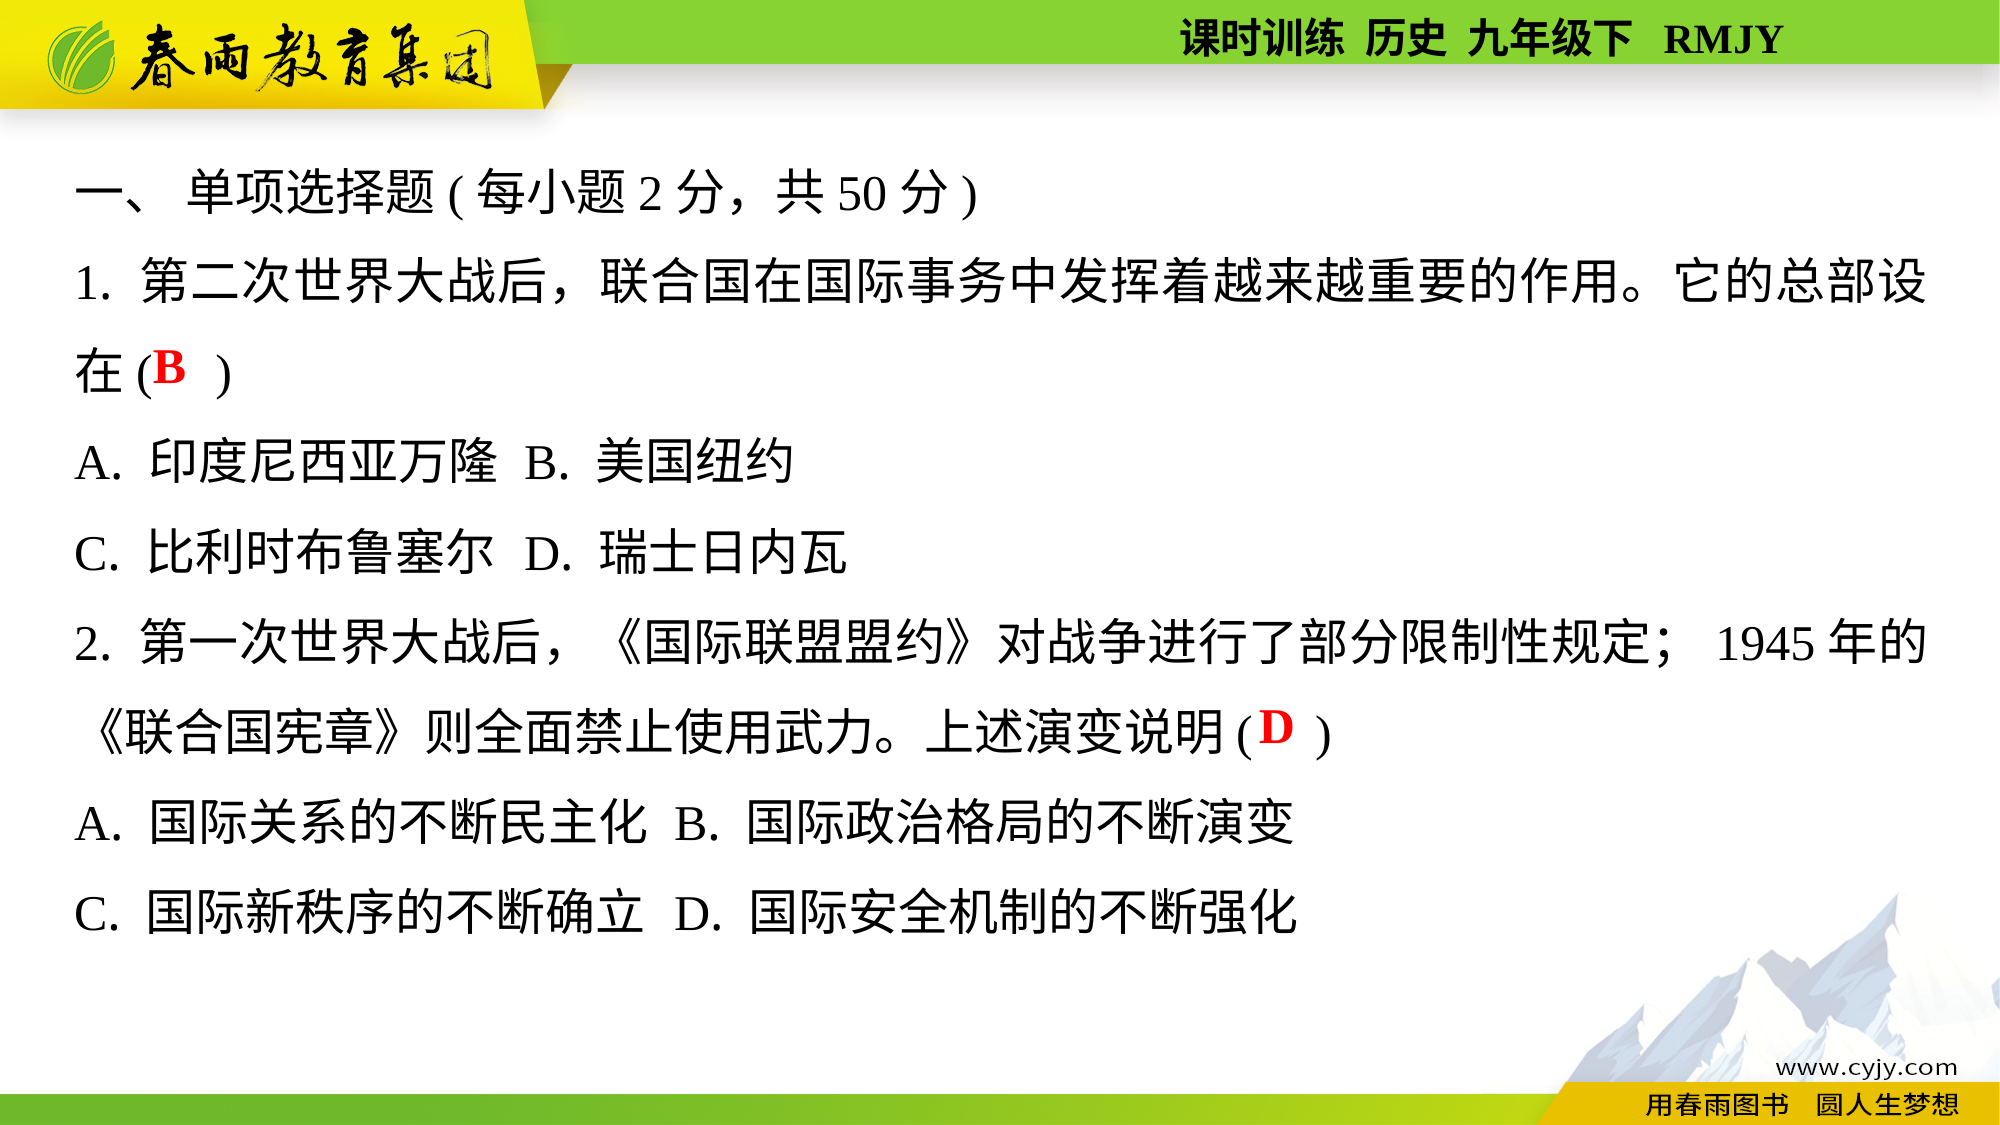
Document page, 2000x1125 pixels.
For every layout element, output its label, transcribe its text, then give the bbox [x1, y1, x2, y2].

picture [0, 0, 2000, 1125]
text_box D [1244, 686, 1310, 761]
list 一、 单项选择题(每小题2分，共50分) 1. 第二次世界大战后，联合国在国际事务中发挥着越来越重要的作用。它的总部设在( ) A. 印度尼西亚万隆 B. 美国纽约 C. 比利时布鲁塞尔 D. 瑞士日内瓦 2. 第一次世界大战后，《国际联盟盟约》对战争进行了部分限制性规定；1945年的《联合国宪章》则全面禁止使用武力。上述演变说明( ) A. 国际关系的不断民主化 B. 国际政治格局的不断演变 C. 国际新秩序的不断确立 D. 国际安全机制的不断强化 [59, 122, 1944, 956]
text_box B [138, 326, 202, 401]
